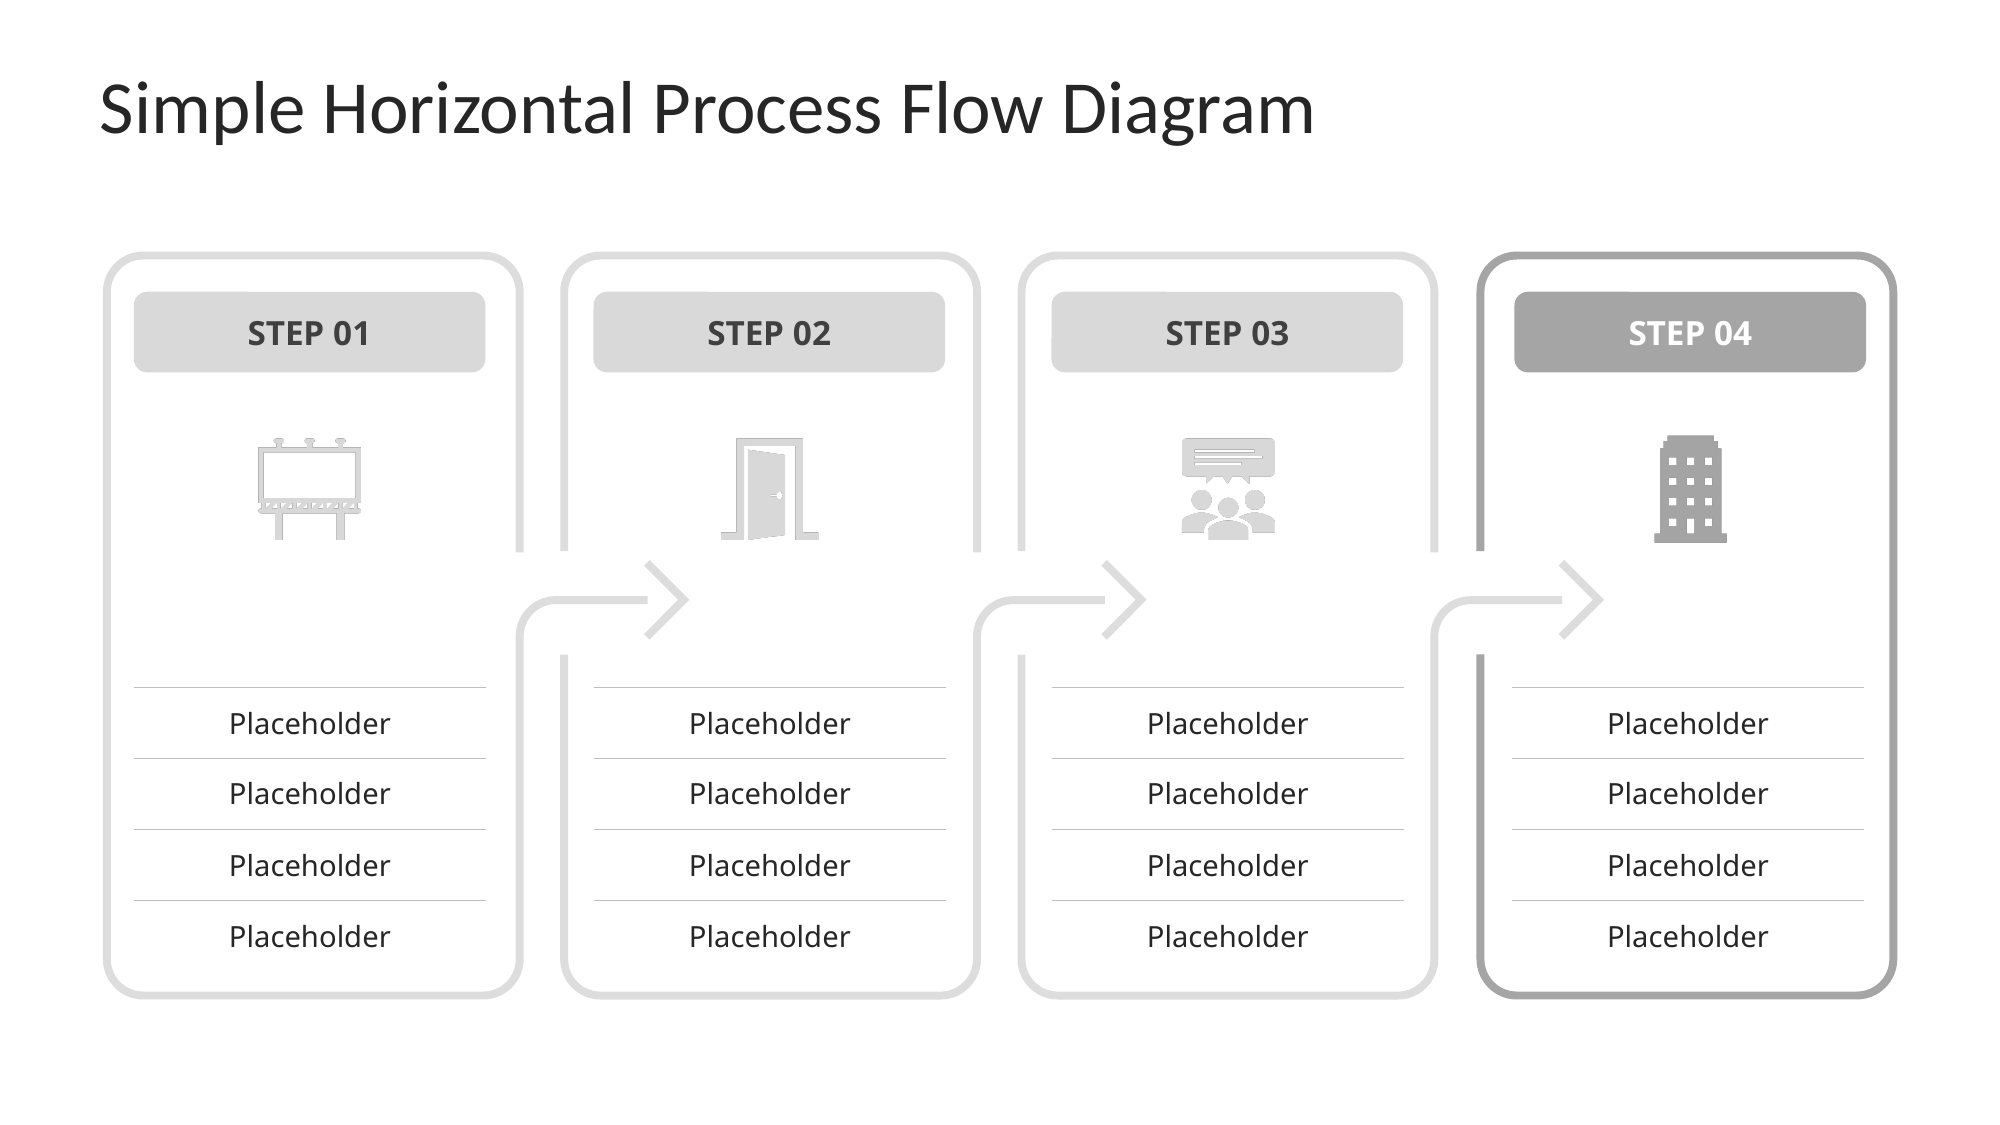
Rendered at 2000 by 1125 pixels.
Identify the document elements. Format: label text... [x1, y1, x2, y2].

picture [248, 427, 371, 551]
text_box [563, 255, 1019, 996]
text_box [1021, 255, 1599, 996]
picture [1629, 427, 1752, 551]
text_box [1603, 687, 1865, 952]
title Simple Horizontal Process Flow Diagram [99, 45, 1900, 162]
text_box [106, 255, 558, 996]
text_box [1599, 255, 1894, 996]
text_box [133, 687, 487, 952]
